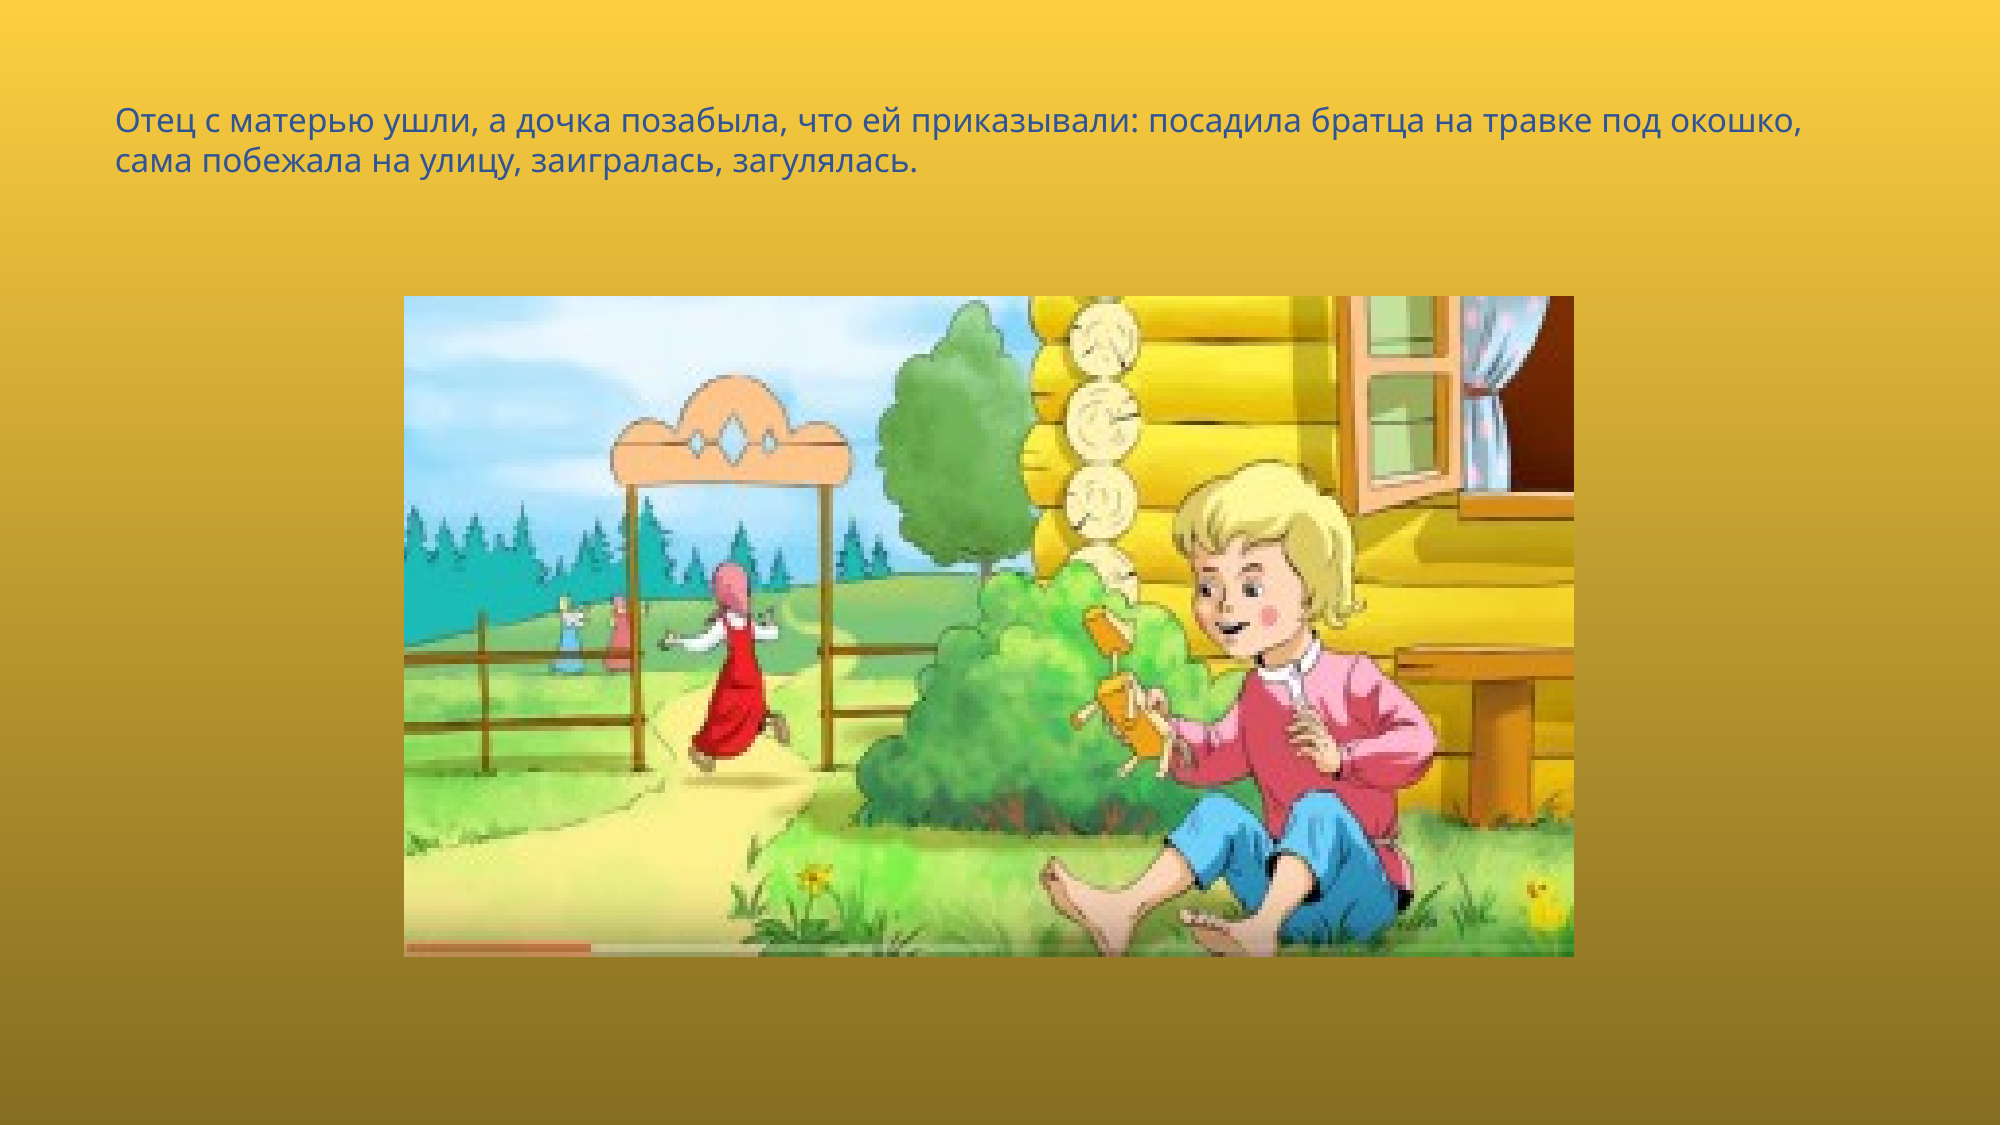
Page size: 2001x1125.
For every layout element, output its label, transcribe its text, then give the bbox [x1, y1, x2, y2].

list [404, 296, 1574, 957]
title Отец с матерью ушли, а дочка позабыла, что ей приказывали: посадила братца на травке под окошко, сама побежала на улицу, заигралась, загулялась. [99, 44, 1901, 233]
